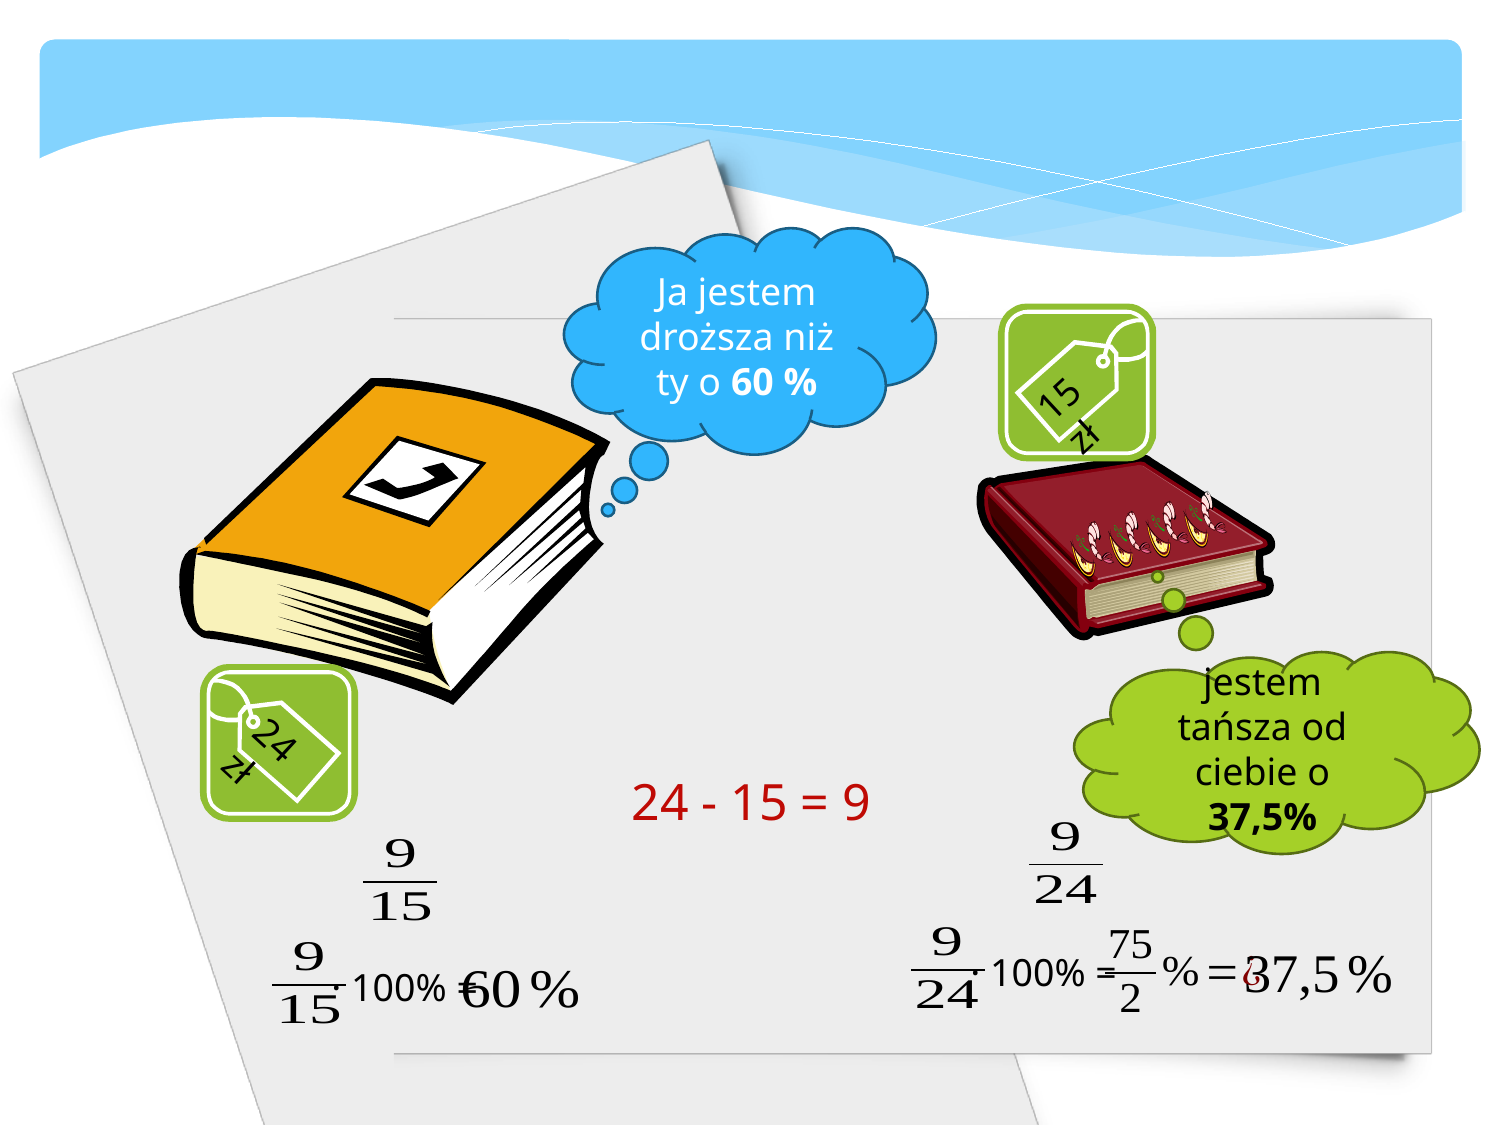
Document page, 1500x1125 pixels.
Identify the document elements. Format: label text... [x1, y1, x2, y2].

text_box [198, 662, 360, 824]
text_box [996, 302, 1158, 463]
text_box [971, 453, 1276, 642]
text_box jestem tańsza od ciebie o 37,5% [1404, 652, 1481, 823]
picture [0, 73, 1476, 1125]
